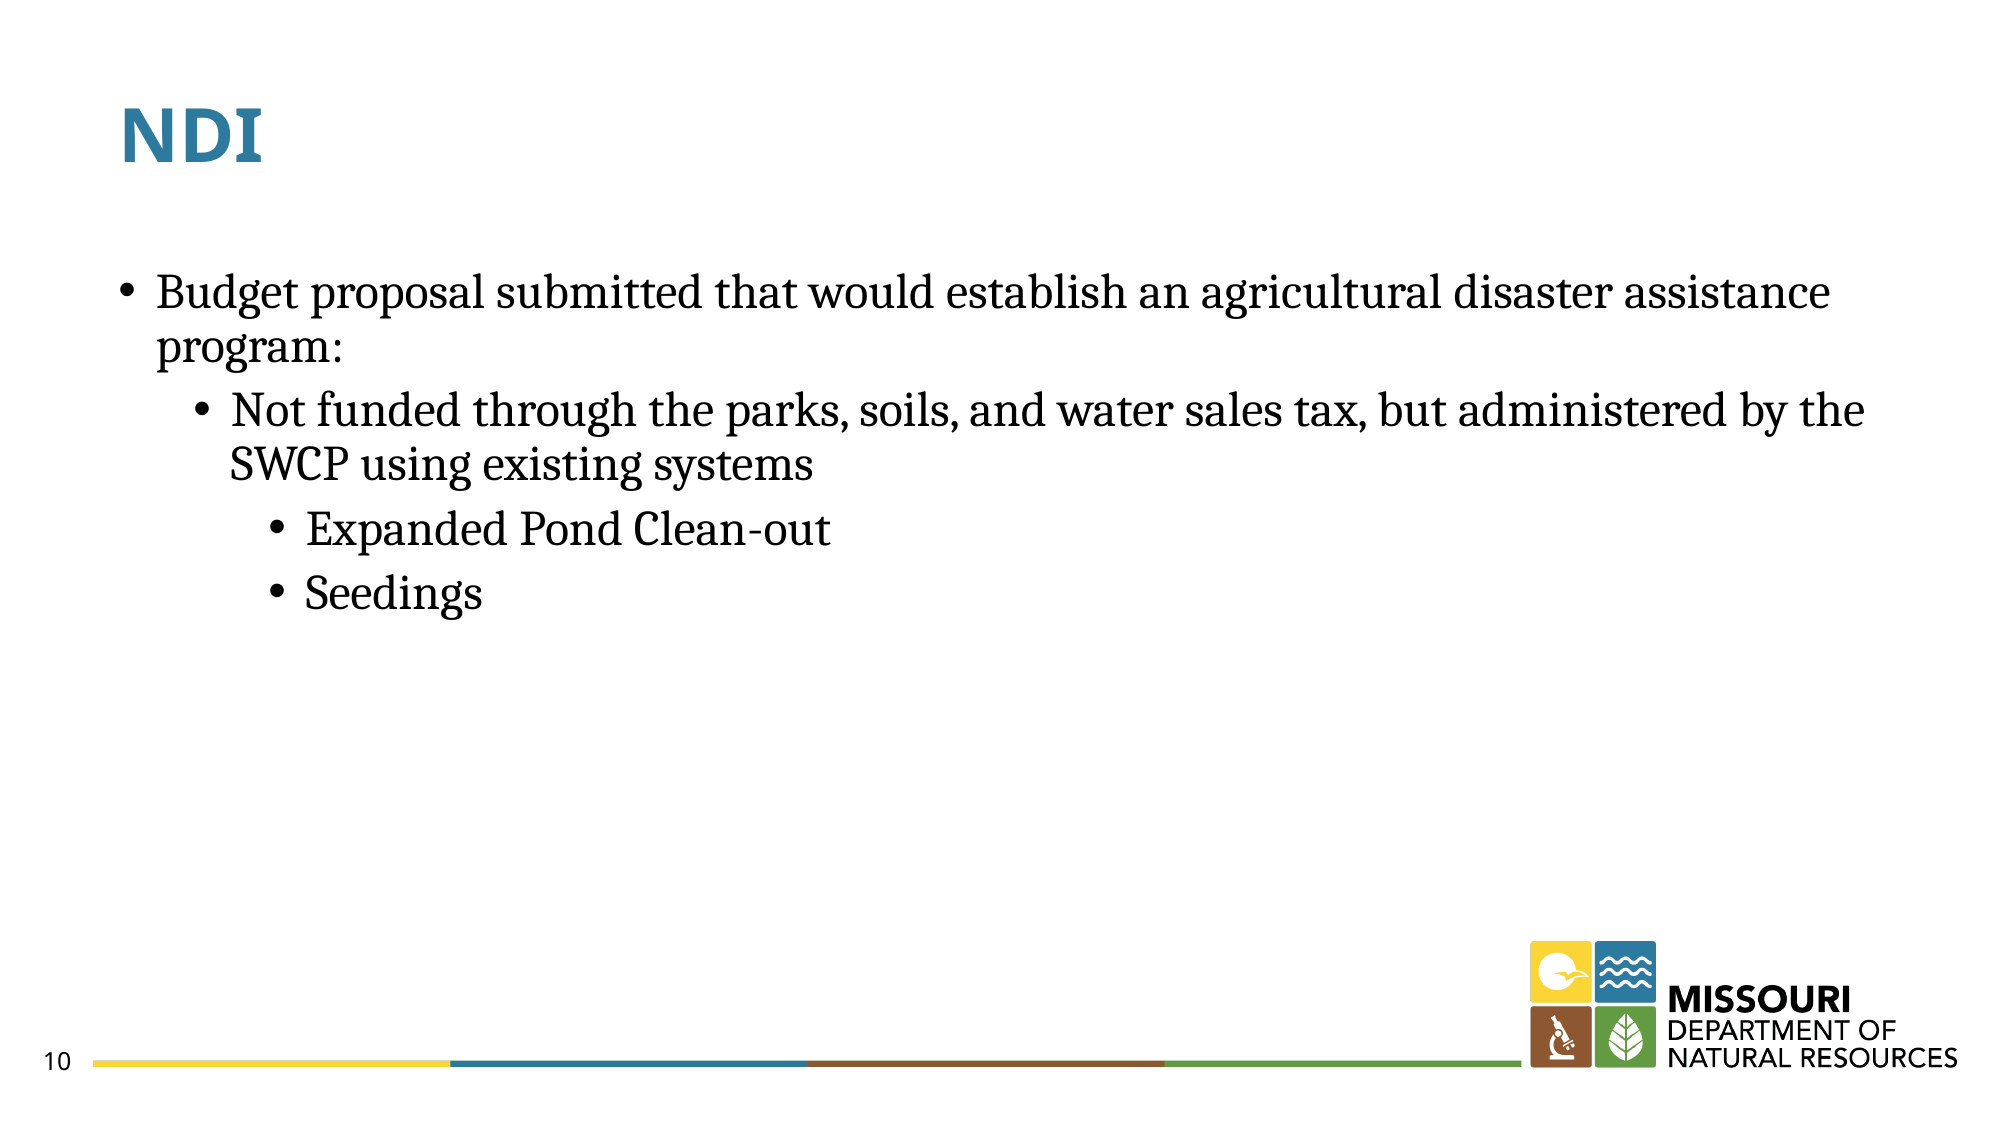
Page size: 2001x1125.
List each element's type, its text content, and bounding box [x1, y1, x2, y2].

picture [93, 941, 1957, 1068]
list Budget proposal submitted that would establish an agricultural disaster assistance program: Not funded through the parks, soils, and water sales tax, but administered by the SWCP using existing systems Expanded Pond Clean-out Seedings [103, 258, 1887, 948]
title NDI [103, 54, 1887, 222]
slide_number 10 [22, 1032, 87, 1093]
